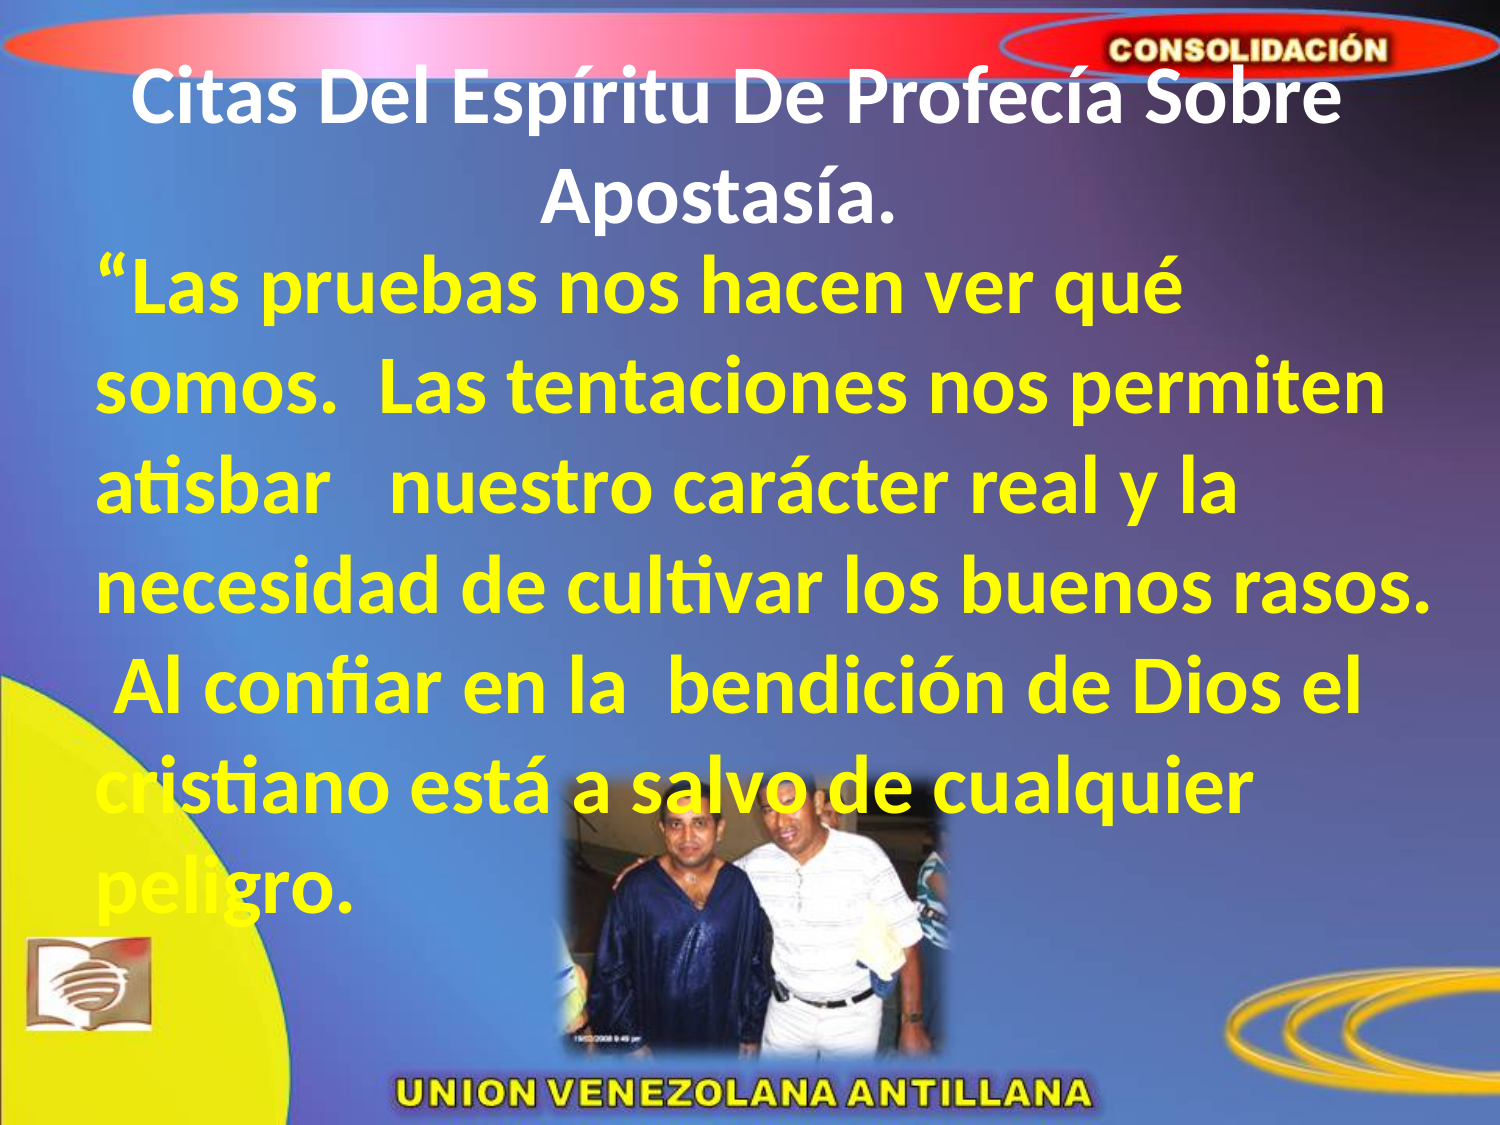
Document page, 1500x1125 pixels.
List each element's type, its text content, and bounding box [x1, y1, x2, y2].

title Citas Del Espíritu De Profecía Sobre Apostasía. [0, 46, 1489, 235]
list “Las pruebas nos hacen ver qué somos. Las tentaciones nos permiten atisbar nuestro carácter real y la necesidad de cultivar los buenos rasos. Al confiar en la bendición de Dios el cristiano está a salvo de cualquier peligro. [23, 235, 1465, 966]
picture [0, 0, 1500, 1125]
